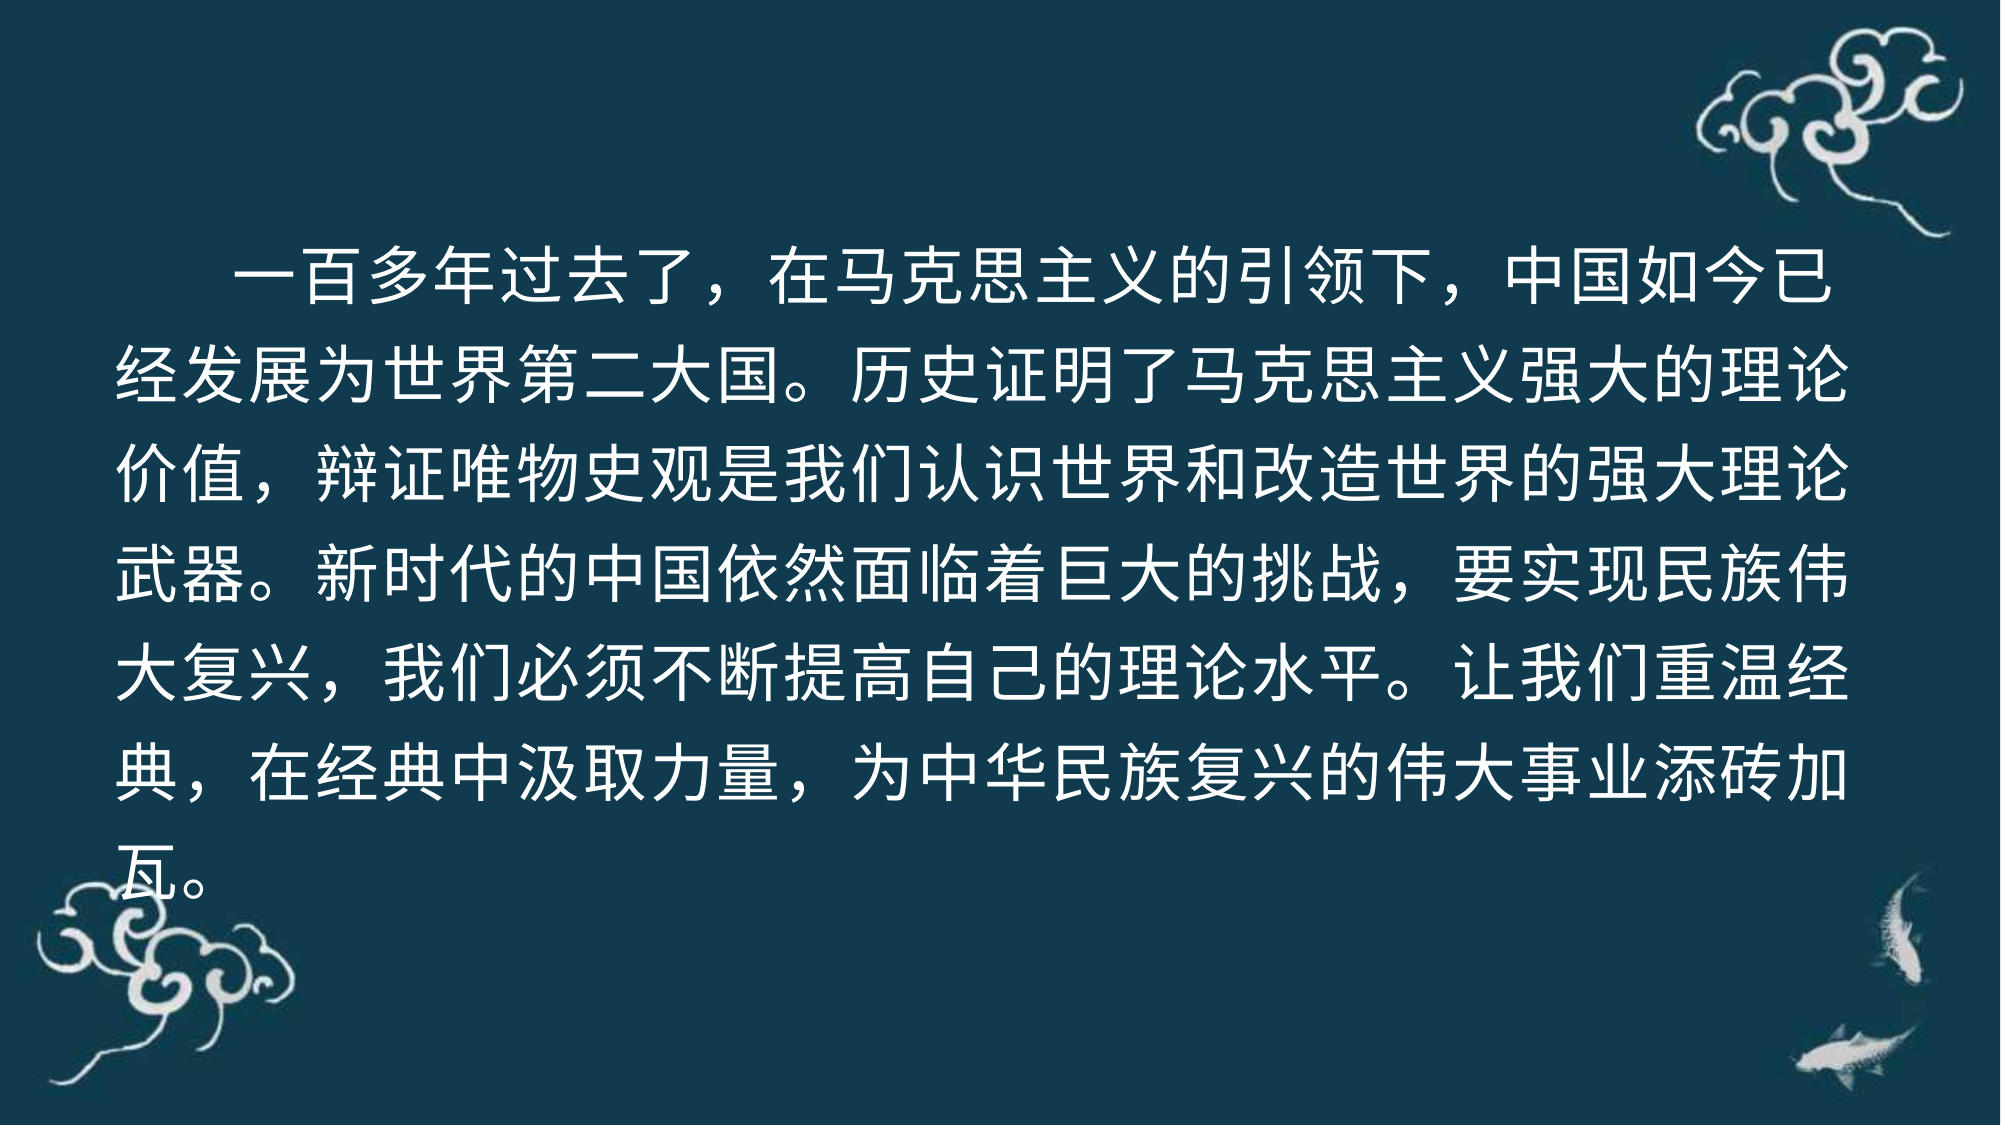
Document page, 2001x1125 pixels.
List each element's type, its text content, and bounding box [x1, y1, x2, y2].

picture [0, 0, 2001, 1125]
list 一百多年过去了，在马克思主义的引领下，中国如今已经发展为世界第二大国。历史证明了马克思主义强大的理论价值，辩证唯物史观是我们认识世界和改造世界的强大理论武器。新时代的中国依然面临着巨大的挑战，要实现民族伟大复兴，我们必须不断提高自己的理论水平。让我们重温经典，在经典中汲取力量，为中华民族复兴的伟大事业添砖加瓦。 [100, 204, 1900, 921]
